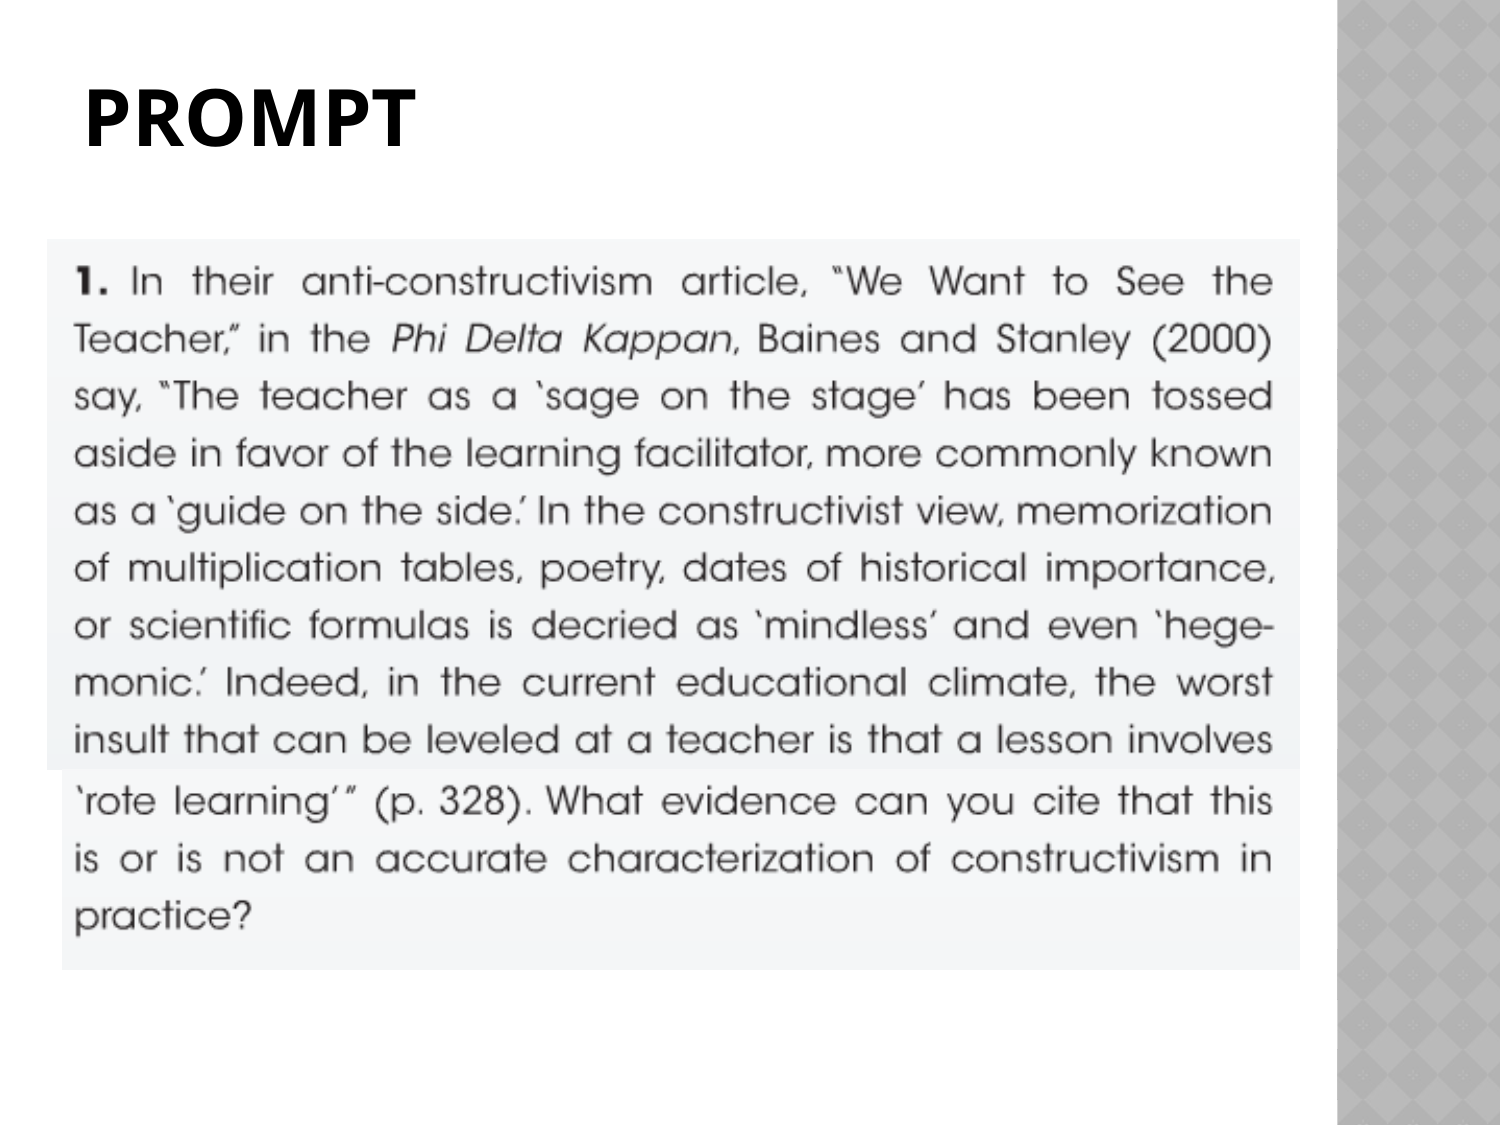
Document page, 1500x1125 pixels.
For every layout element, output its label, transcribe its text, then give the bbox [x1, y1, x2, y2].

picture [47, 239, 1301, 970]
title Prompt [75, 52, 1263, 163]
